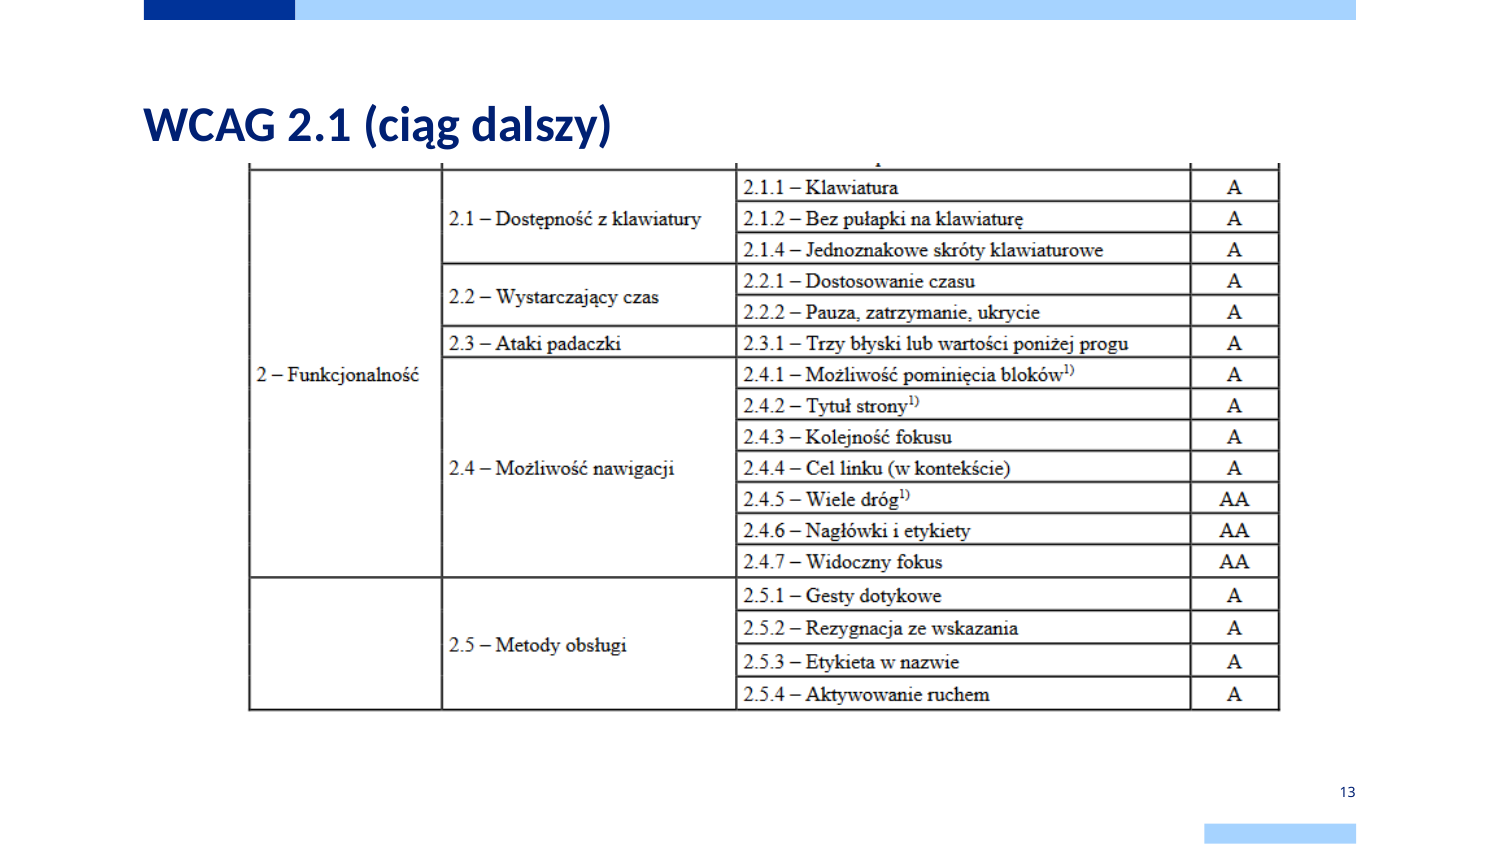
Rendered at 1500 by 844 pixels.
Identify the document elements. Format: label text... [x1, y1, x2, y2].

picture [211, 163, 1313, 718]
title WCAG 2.1 (ciąg dalszy) [143, 100, 1357, 221]
slide_number 13 [1204, 783, 1356, 804]
